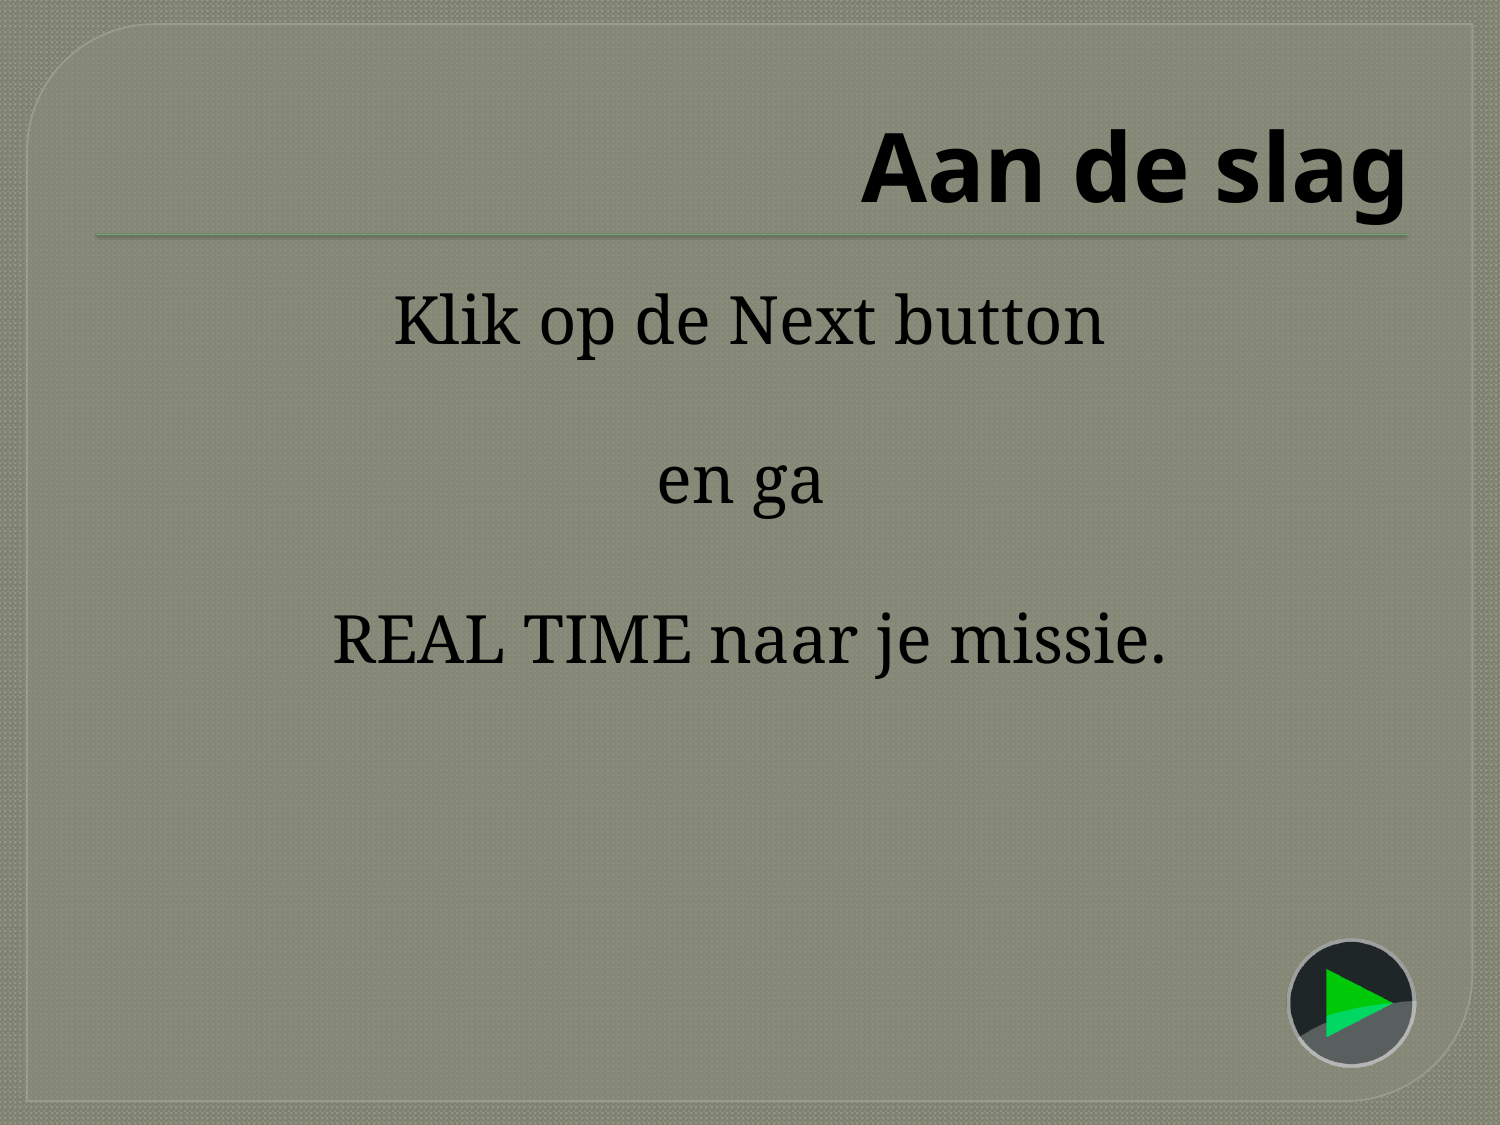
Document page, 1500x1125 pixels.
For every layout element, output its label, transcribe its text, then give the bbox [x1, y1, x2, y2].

list Klik op de Next button en ga REAL TIME naar je missie. [75, 270, 1425, 1013]
picture [1269, 920, 1434, 1085]
title Aan de slag [75, 41, 1425, 230]
